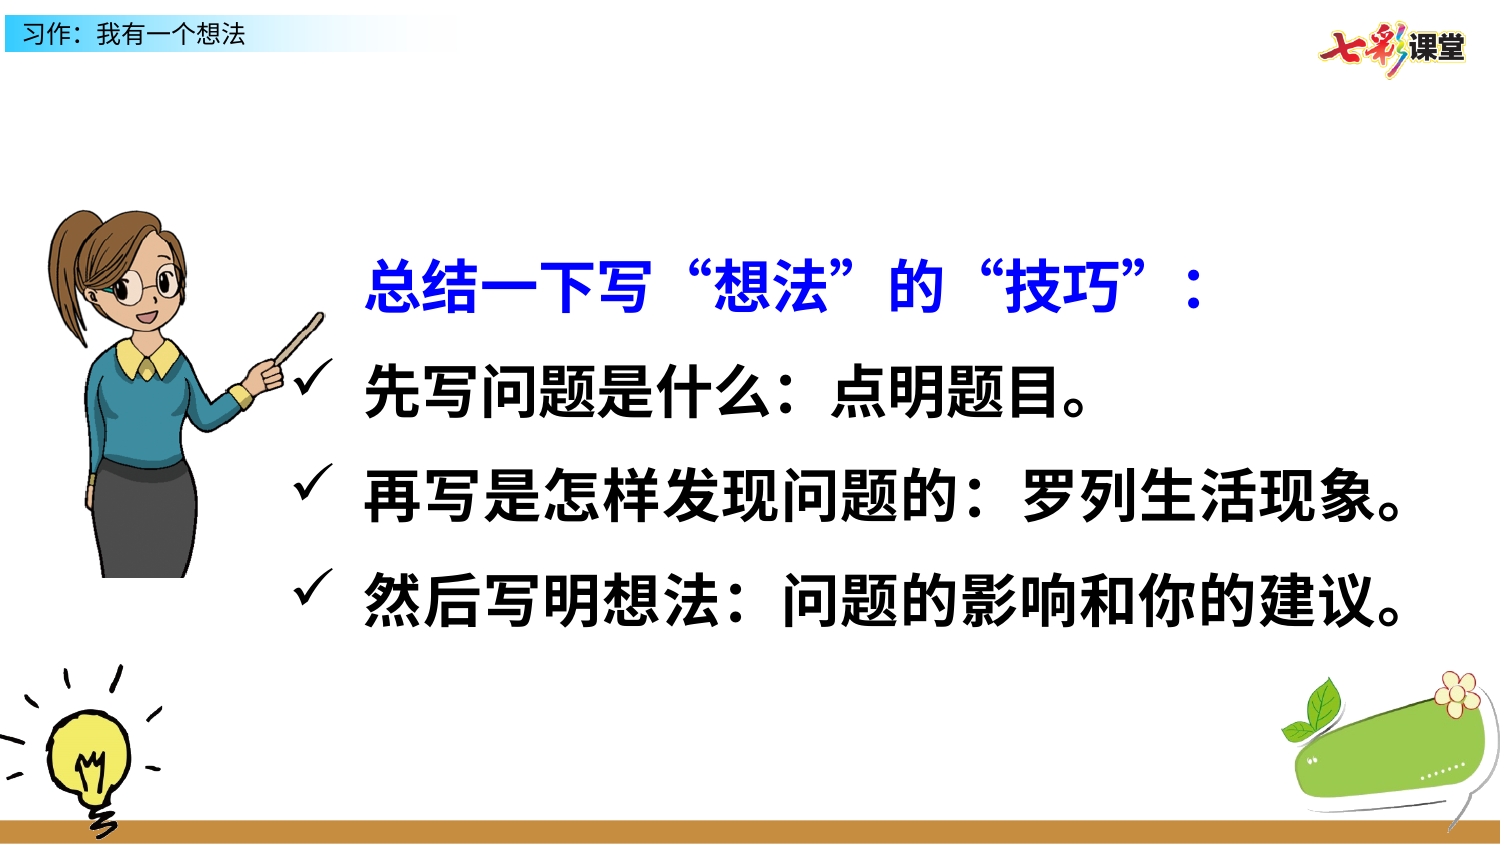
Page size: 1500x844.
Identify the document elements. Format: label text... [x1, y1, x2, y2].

picture [46, 208, 326, 579]
picture [1316, 20, 1468, 80]
picture [0, 653, 178, 844]
text_box 回到社会现实，提出了自己的想法，并付诸行动。 [309, 240, 1362, 613]
picture [1277, 671, 1500, 833]
text_box 总结一下写“想法”的“技巧”： 先写问题是什么：点明题目。 再写是怎样发现问题的：罗列生活现象。 然后写明想法：问题的影响和你的建议。 [313, 244, 1358, 609]
